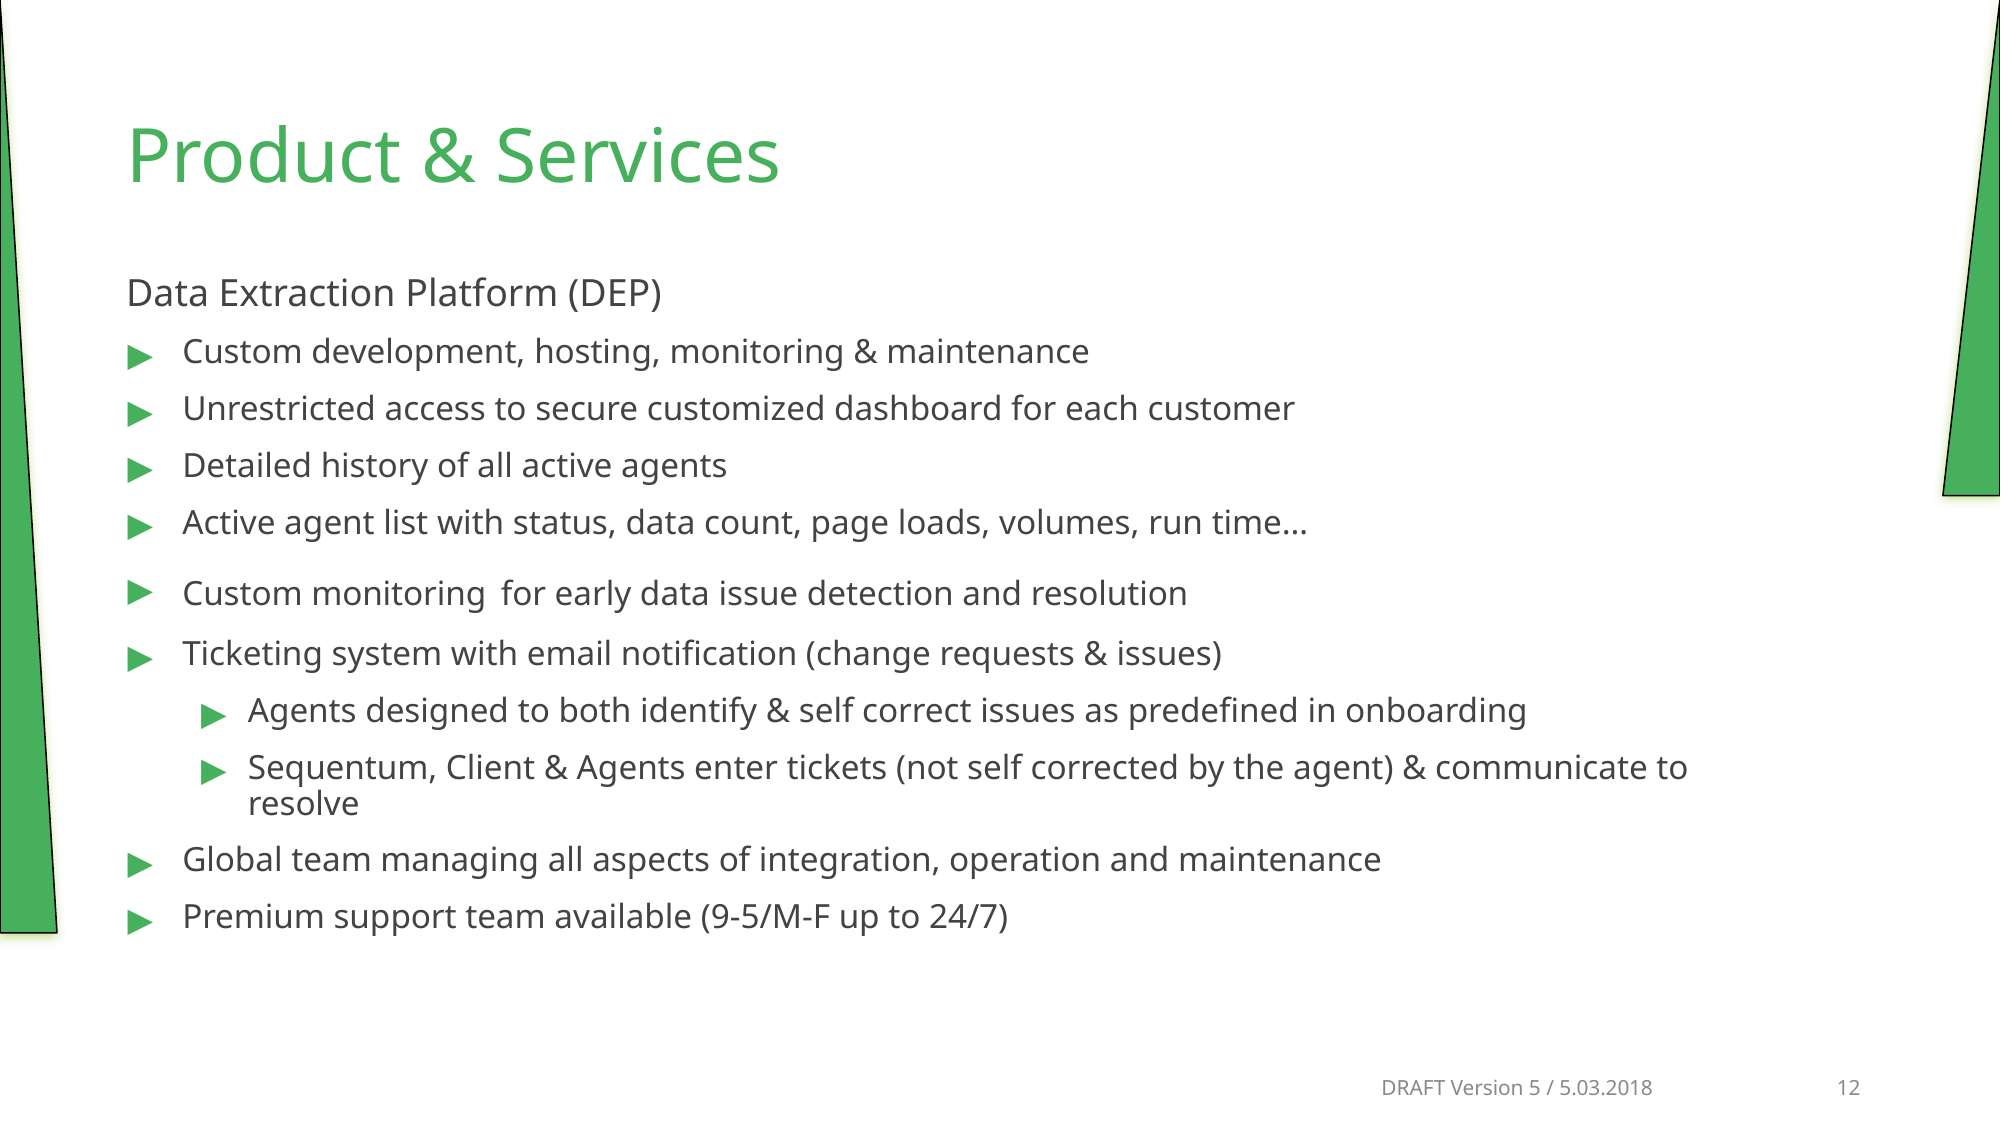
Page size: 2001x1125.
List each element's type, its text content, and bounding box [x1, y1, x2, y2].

text_box [0, 0, 57, 933]
text_box [1942, 0, 2000, 496]
list Data Extraction Platform (DEP) Custom development, hosting, monitoring & maintenance Unrestricted access to secure customized dashboard for each customer Detailed history of all active agents Active agent list with status, data count, page loads, volumes, run time… Custom monitoring for early data issue detection and resolution Ticketing system with email notification (change requests & issues) Agents designed to both identify & self correct issues as predefined in onboarding Sequentum, Client & Agents enter tickets (not self corrected by the agent) & communicate to resolve Global team managing all aspects of integration, operation and maintenance Premium support team available (9-5/M-F up to 24/7) [111, 266, 1818, 1067]
title Product & Services [111, 99, 1522, 266]
text_box DRAFT Version 5 / 5.03.2018 12 [0, 1067, 2000, 1108]
